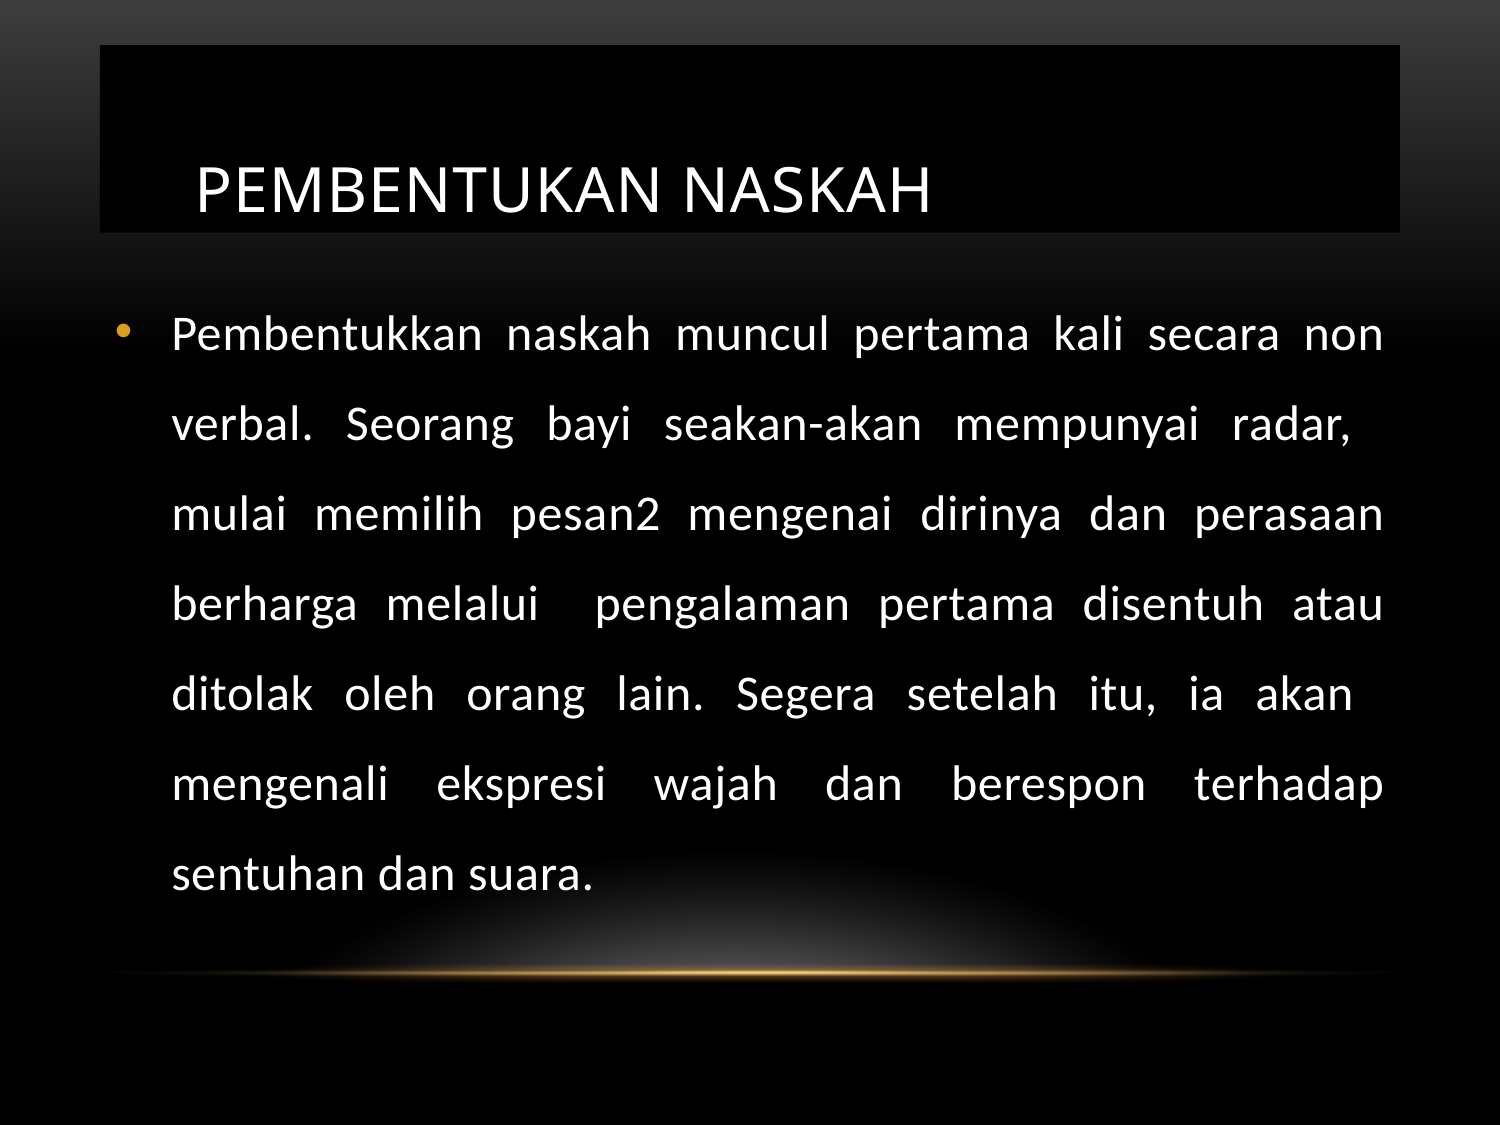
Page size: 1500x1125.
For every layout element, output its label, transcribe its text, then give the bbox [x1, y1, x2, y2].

title Pembentukan naskah [99, 45, 1400, 233]
list Pembentukkan naskah muncul pertama kali secara non verbal. Seorang bayi seakan-akan mempunyai radar, mulai memilih pesan2 mengenai dirinya dan perasaan berharga melalui pengalaman pertama disentuh atau ditolak oleh orang lain. Segera setelah itu, ia akan mengenali ekspresi wajah dan berespon terhadap sentuhan dan suara. [99, 262, 1400, 938]
picture [0, 0, 1500, 1125]
